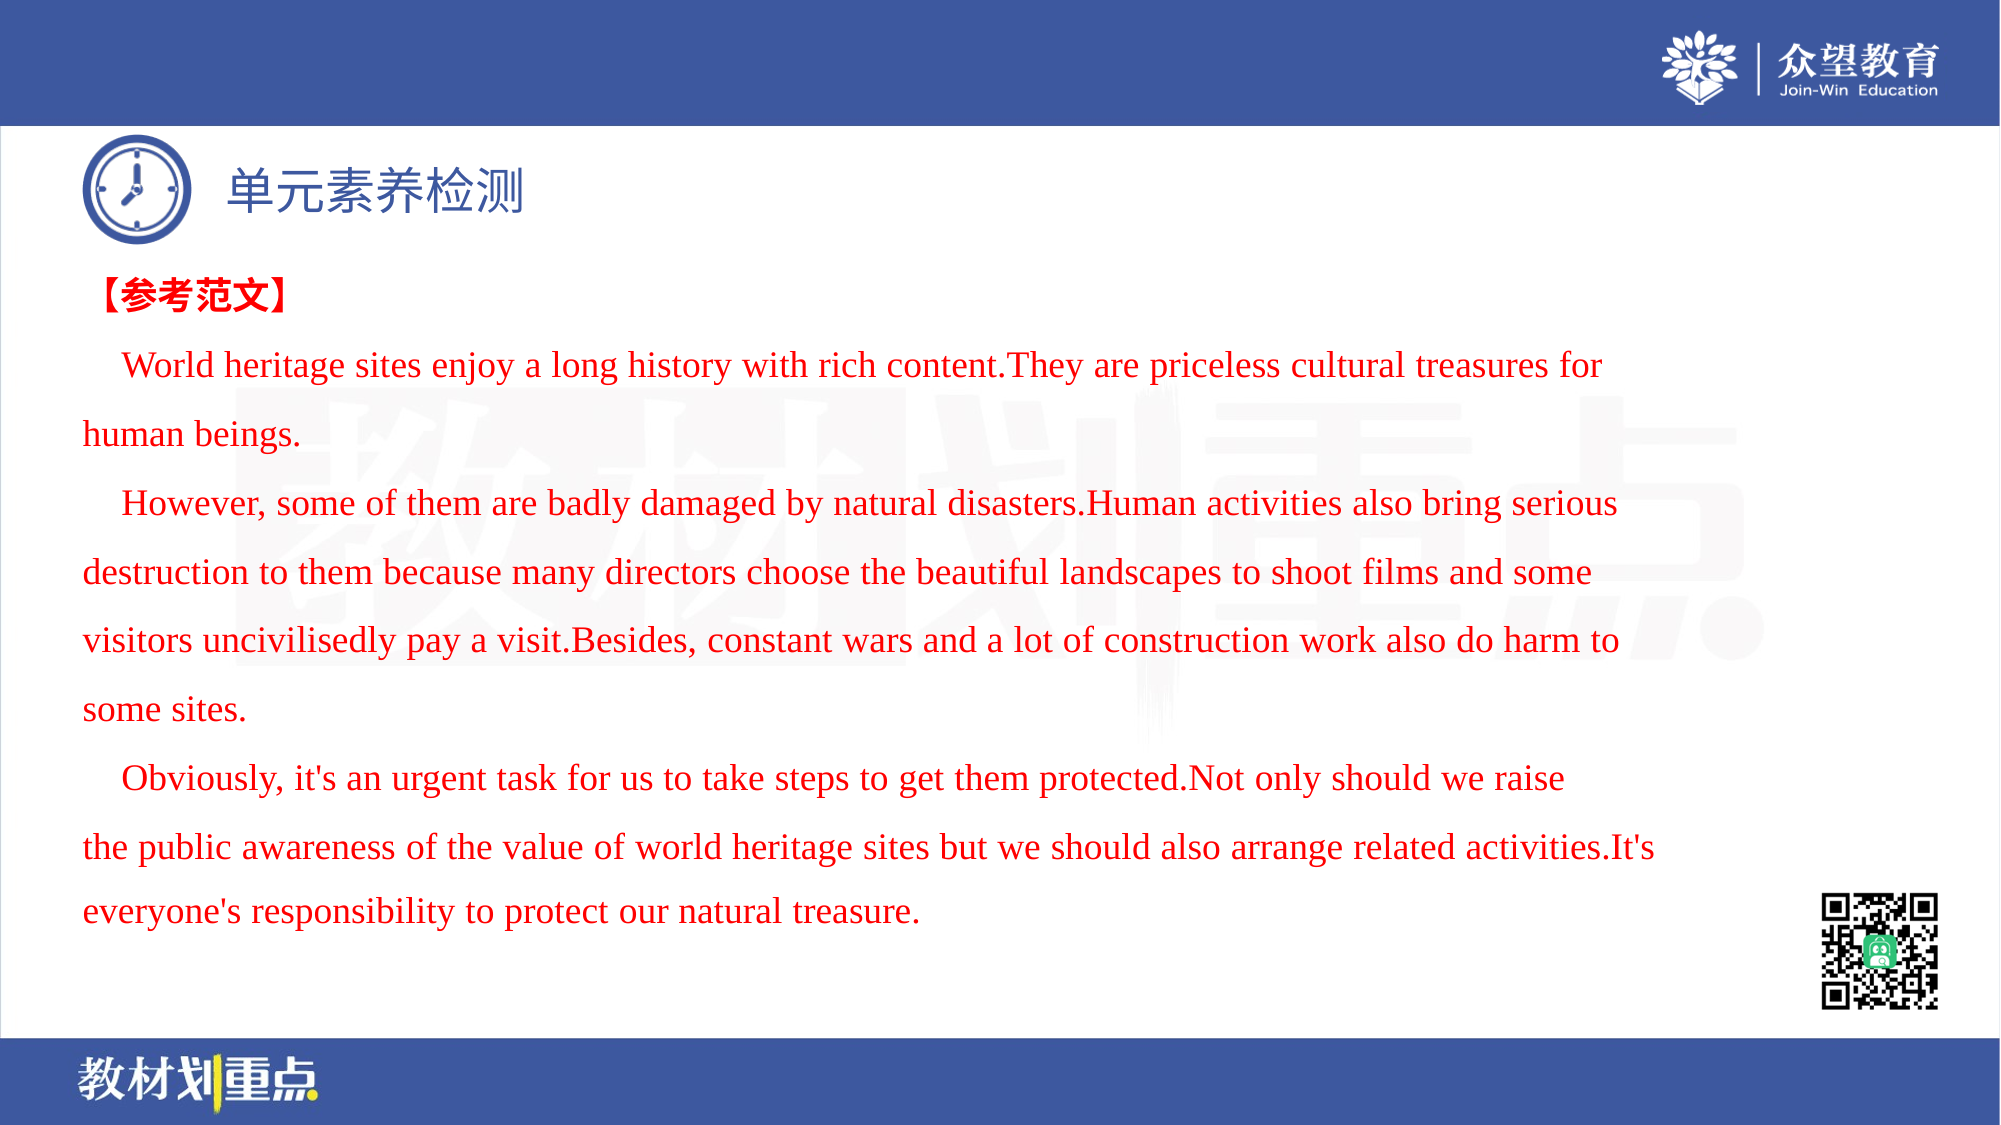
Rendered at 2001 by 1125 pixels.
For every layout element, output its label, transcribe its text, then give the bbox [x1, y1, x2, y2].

text_box 【参考范文】 World heritage sites enjoy a long history with rich content.They are priceless cultural treasures for human beings. However, some of them are badly damaged by natural disasters.Human activities also bring serious destruction to them because many directors choose the beautiful landscapes to shoot films and some visitors uncivilisedly pay a visit.Besides, constant wars and a lot of construction work also do harm to some sites. Obviously, it's an urgent task for us to take steps to get them protected.Not only should we raise the public awareness of the value of world heritage sites but we should also arrange related activities.It's everyone's responsibility to protect our natural treasure. [82, 248, 1817, 925]
picture [0, 0, 2000, 1125]
